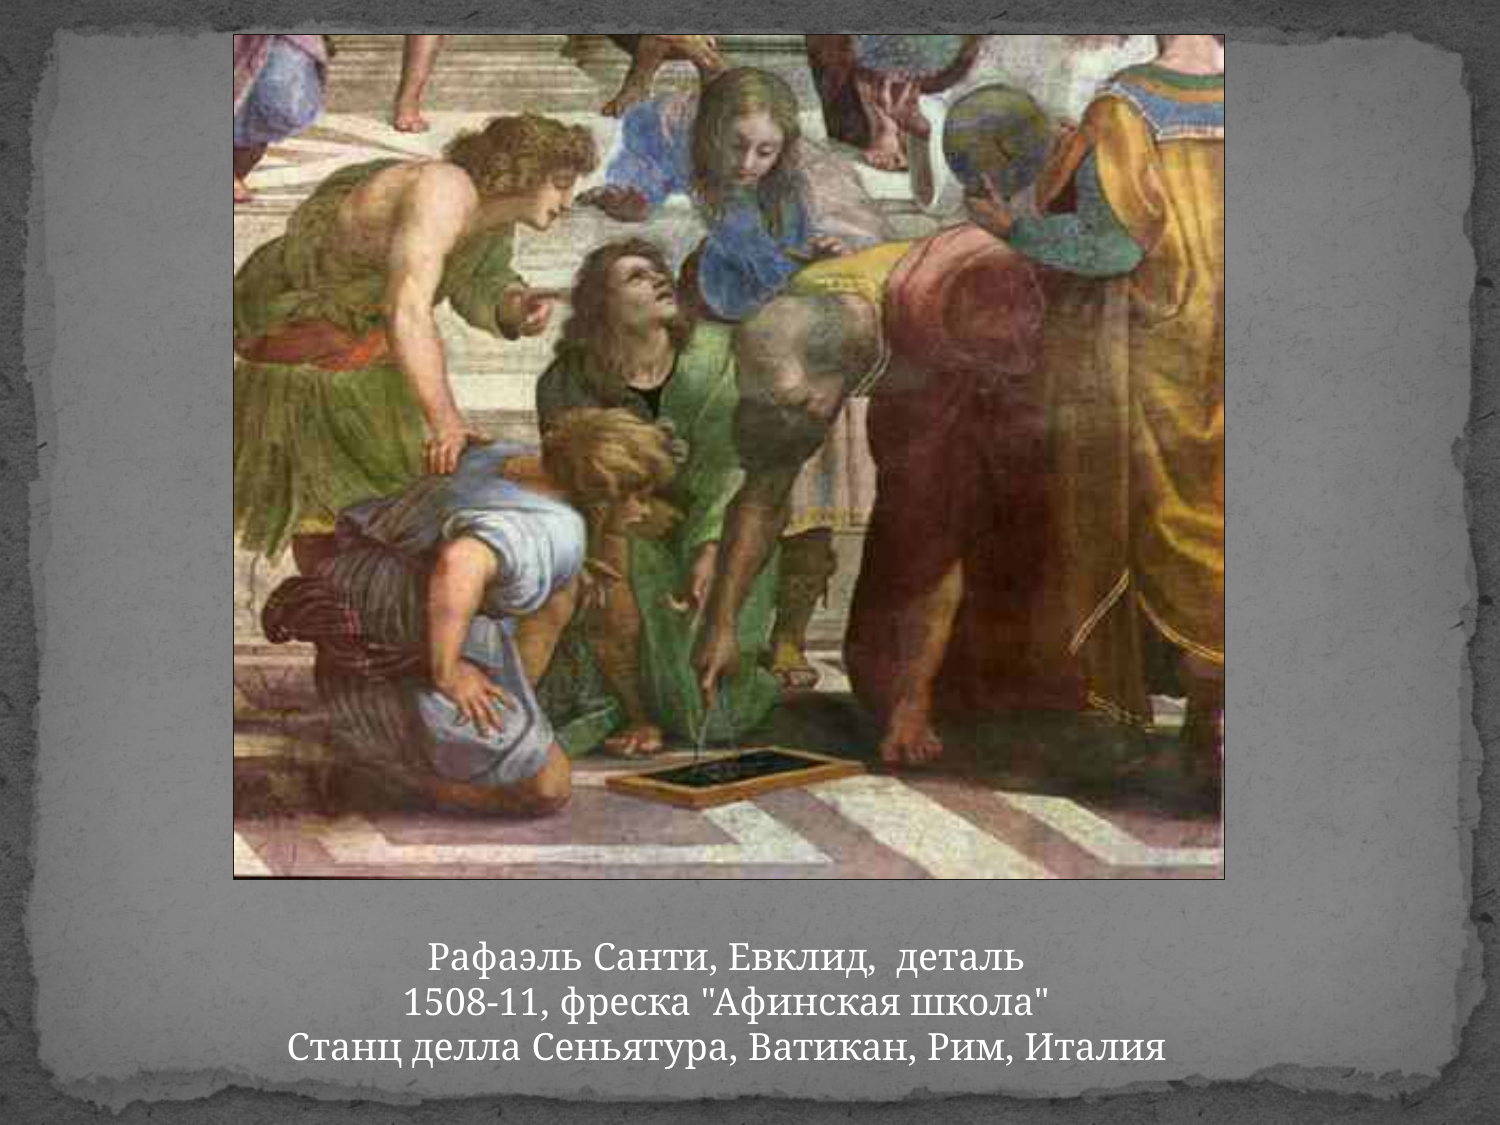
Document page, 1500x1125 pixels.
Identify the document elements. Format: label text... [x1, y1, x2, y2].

text_box Рафаэль Санти, Евклид, деталь 1508-11, фреска "Афинская школа" Станц делла Сеньятура, Ватикан, Рим, Италия [35, 925, 1418, 1076]
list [237, 37, 1221, 877]
